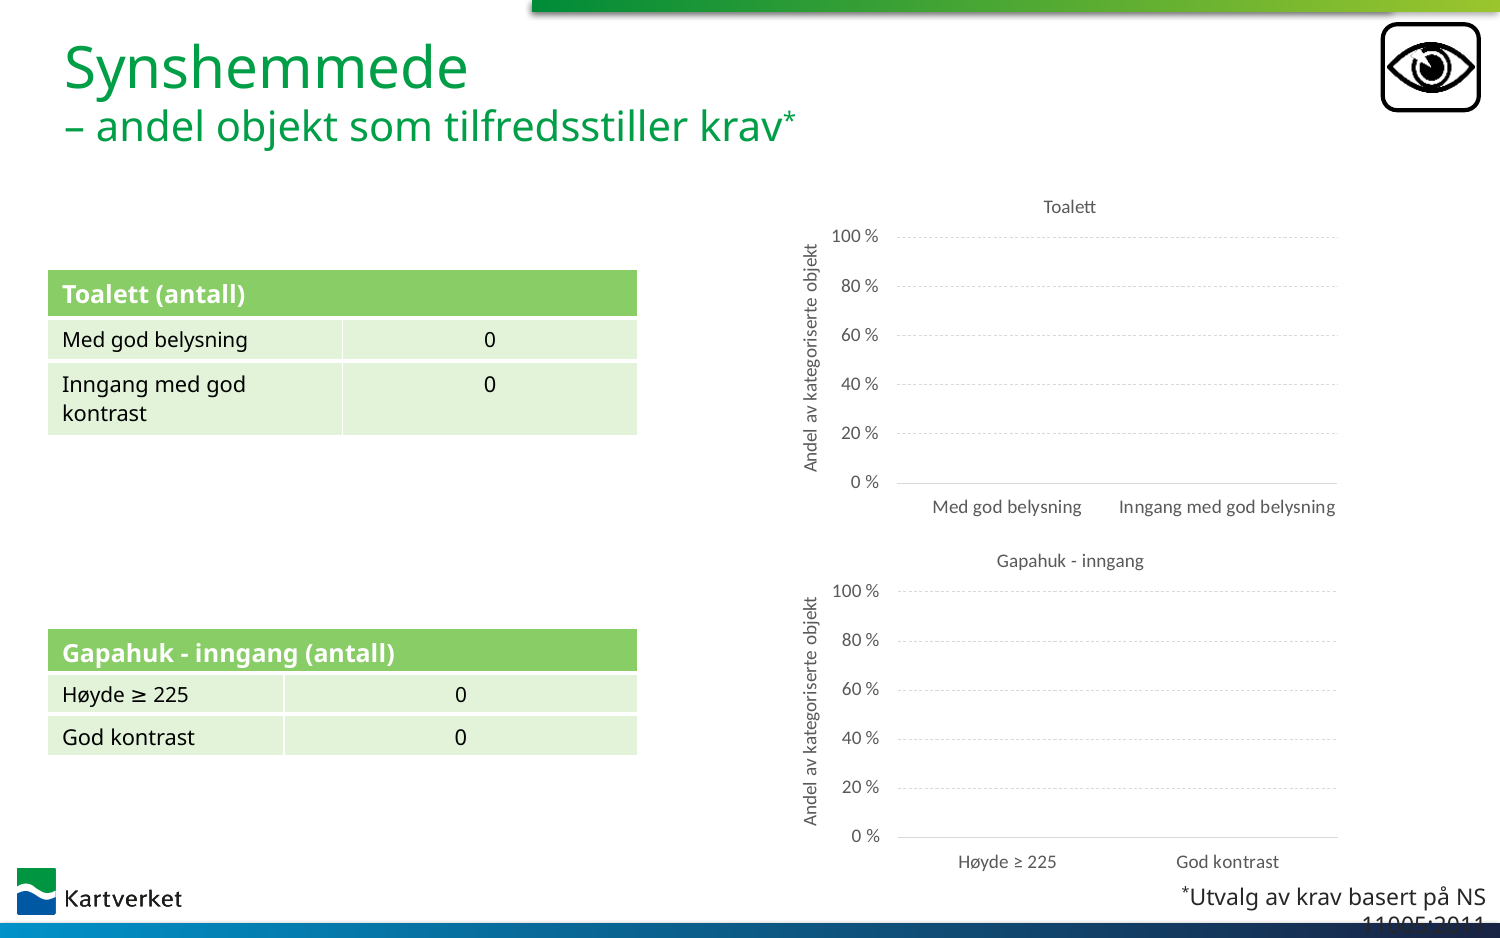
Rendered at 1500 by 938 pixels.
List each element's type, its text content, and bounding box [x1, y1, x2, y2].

picture [791, 541, 1349, 880]
table_cell God kontrast [48, 716, 283, 755]
table_cell Inngang med god kontrast [48, 363, 342, 435]
table_cell 0 [285, 716, 637, 755]
table_header Toalett (antall) [48, 270, 637, 316]
table_header Gapahuk - inngang (antall) [48, 629, 637, 671]
text_box *Utvalg av krav basert på NS 11005:2011 [1068, 873, 1500, 938]
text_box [1382, 24, 1480, 111]
table_cell 0 [285, 675, 637, 712]
table_cell 0 [343, 363, 637, 435]
table_cell Høyde ≥ 225 [48, 675, 283, 712]
table_cell Med god belysning [48, 320, 342, 359]
picture [791, 187, 1348, 526]
table_cell 0 [343, 320, 637, 359]
text_box Synshemmede – andel objekt som tilfredsstiller krav* [49, 24, 1431, 158]
